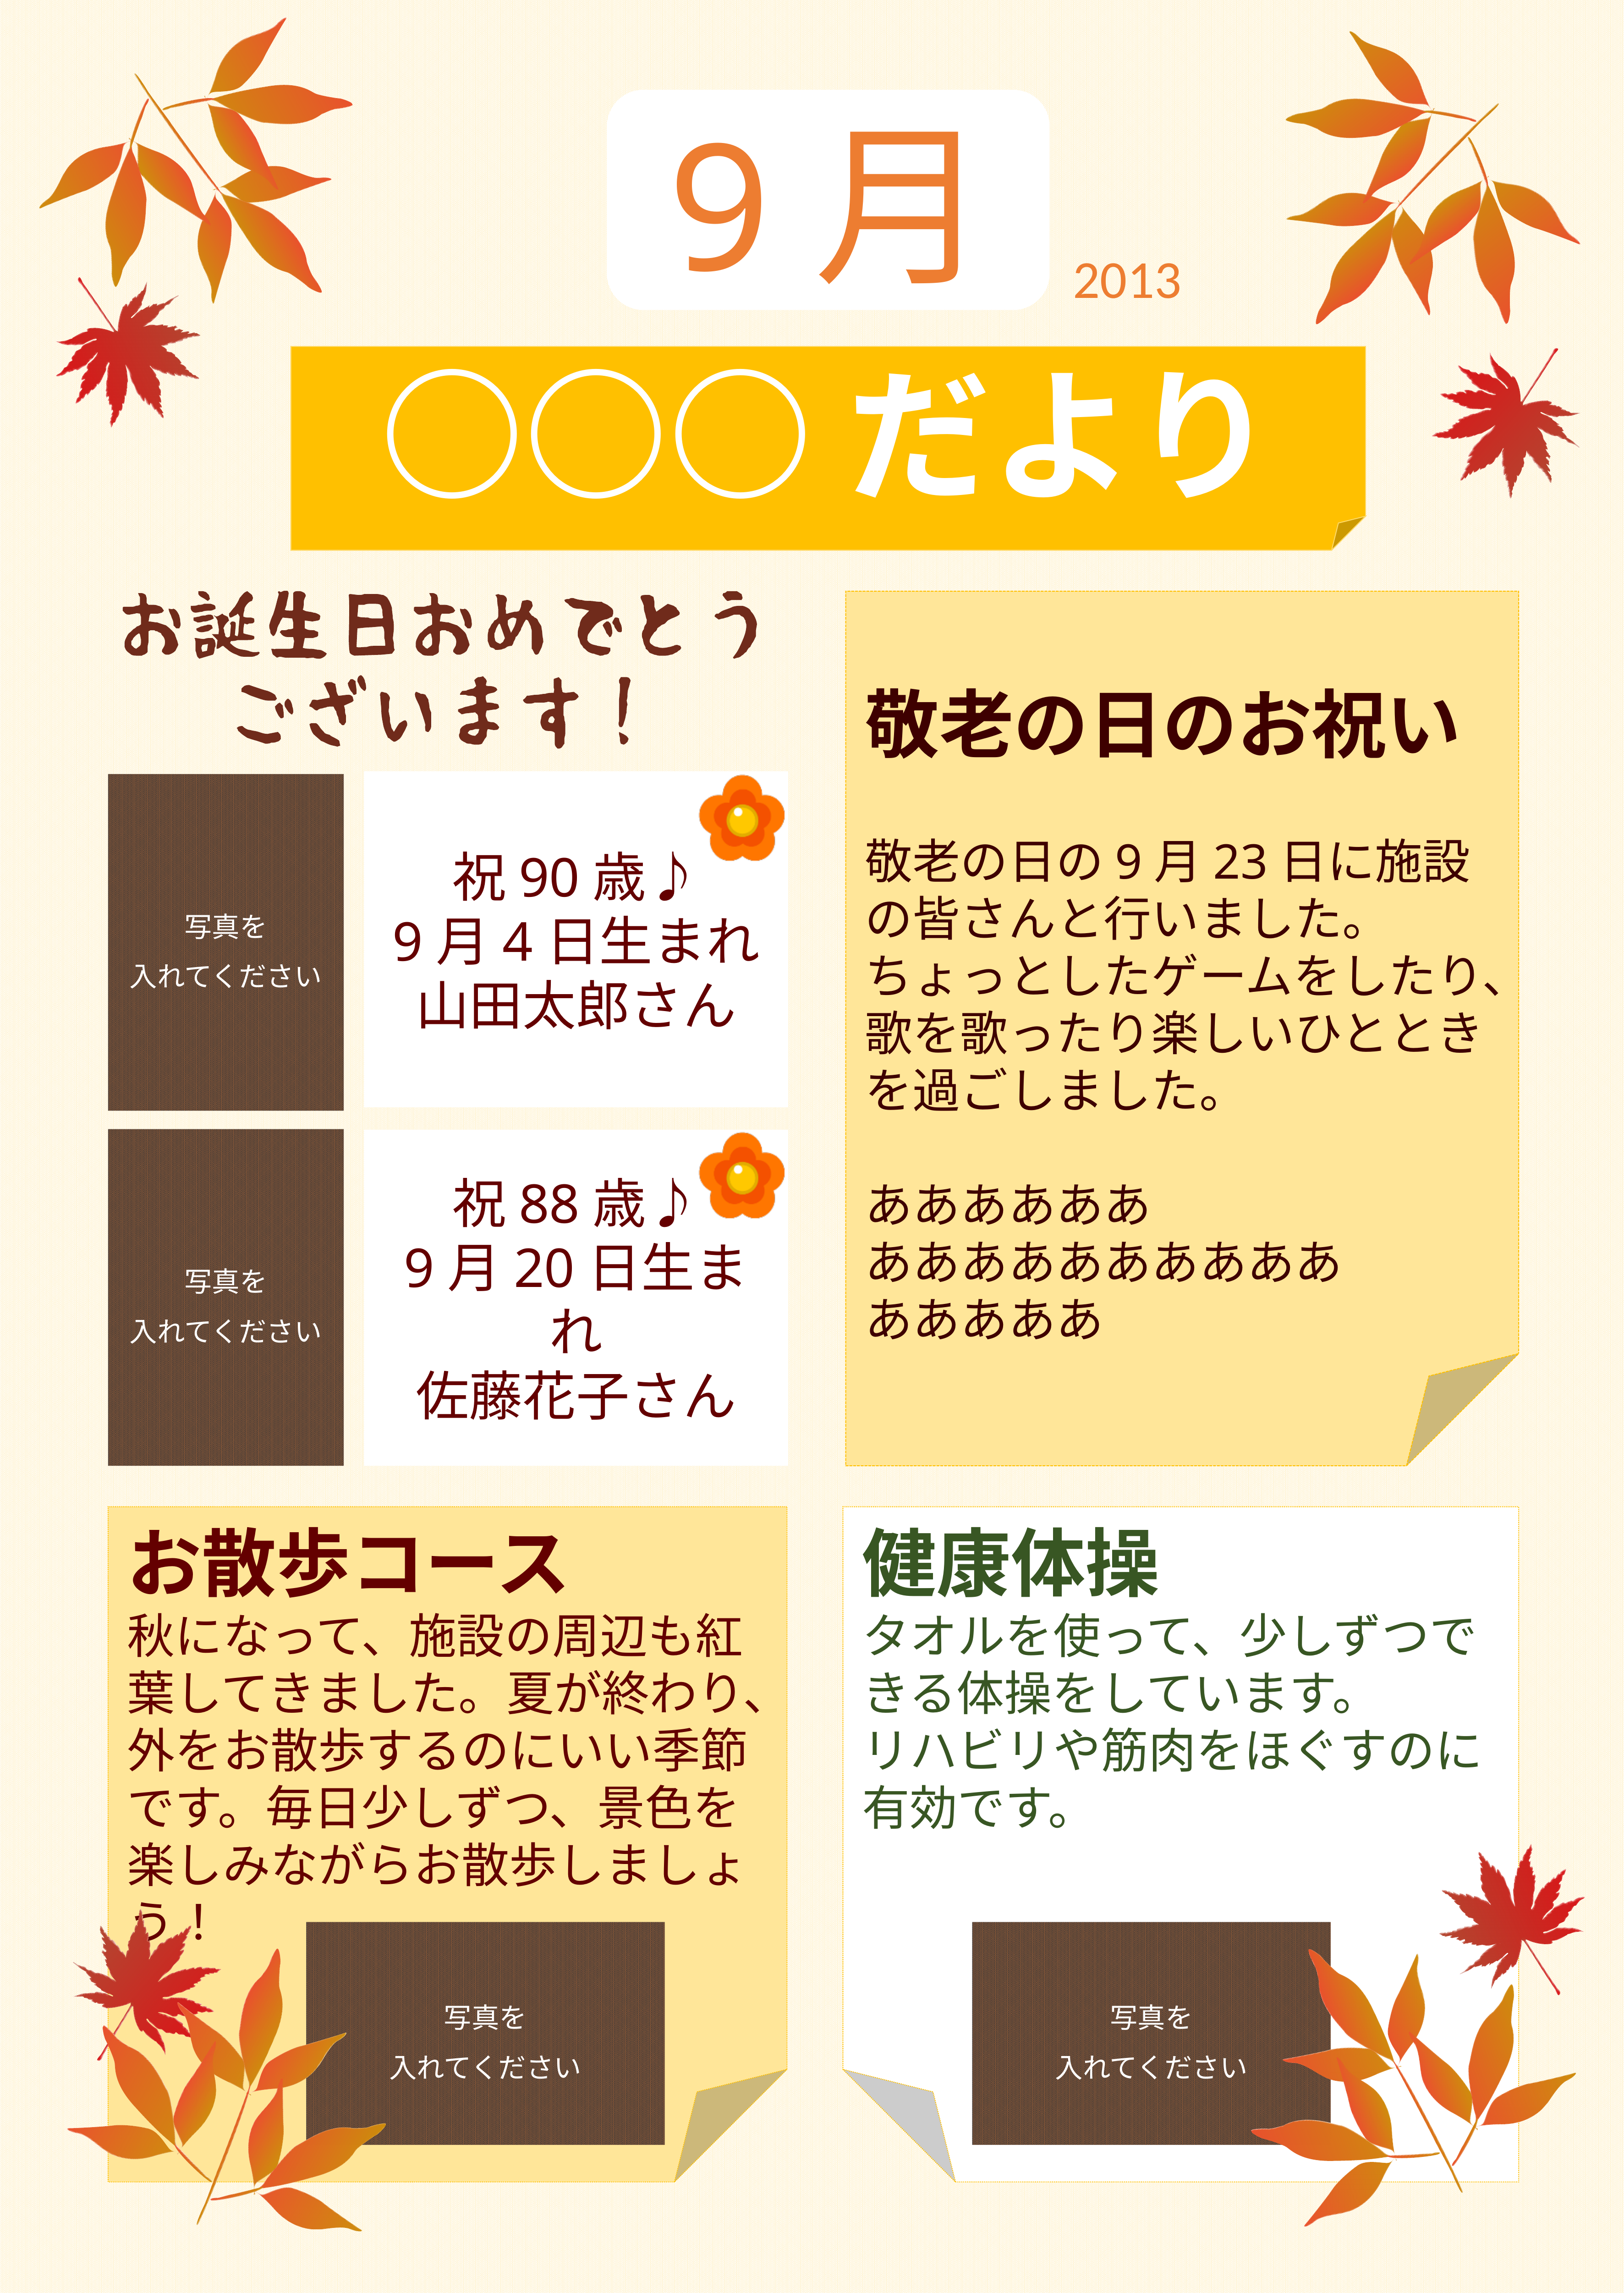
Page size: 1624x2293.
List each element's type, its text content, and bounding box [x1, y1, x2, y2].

picture [50, 49, 377, 429]
text_box 写真を 入れてください [972, 1922, 1331, 2145]
picture [1238, 1842, 1590, 2207]
text_box 写真を 入れてください [108, 774, 344, 1111]
text_box 2013 [1054, 235, 1201, 319]
text_box 写真を 入れてください [108, 1129, 344, 1466]
text_box 敬老の日のお祝い 敬老の日の9月23日に施設の皆さんと行いました。 ちょっとしたゲームをしたり、歌を歌ったり楽しいひとときを過ごしました。 ああああああ ああああああああああ あああああ [845, 590, 1520, 1467]
text_box 9月 [606, 89, 1050, 311]
text_box お散歩コース 秋になって、施設の周辺も紅葉してきました。夏が終わり、外をお散歩するのにいい季節です。毎日少しずつ、景色を楽しみながらお散歩しましょう！ [107, 1506, 788, 2183]
picture [68, 1909, 414, 2236]
text_box ○○○だより [290, 346, 1367, 551]
text_box 写真を 入れてください [306, 1922, 665, 2145]
text_box 健康体操 タオルを使って、少しずつできる体操をしています。 リハビリや筋肉をほぐすのに有効です。 [842, 1506, 1520, 2183]
text_box 祝90歳♪ 9月4日生まれ 山田太郎さん [364, 771, 789, 1108]
picture [121, 591, 757, 750]
text_box 祝88歳♪ 9月20日生まれ 佐藤花子さん [364, 1129, 789, 1466]
picture [1234, 60, 1586, 499]
picture [696, 1129, 788, 1222]
picture [696, 771, 788, 864]
